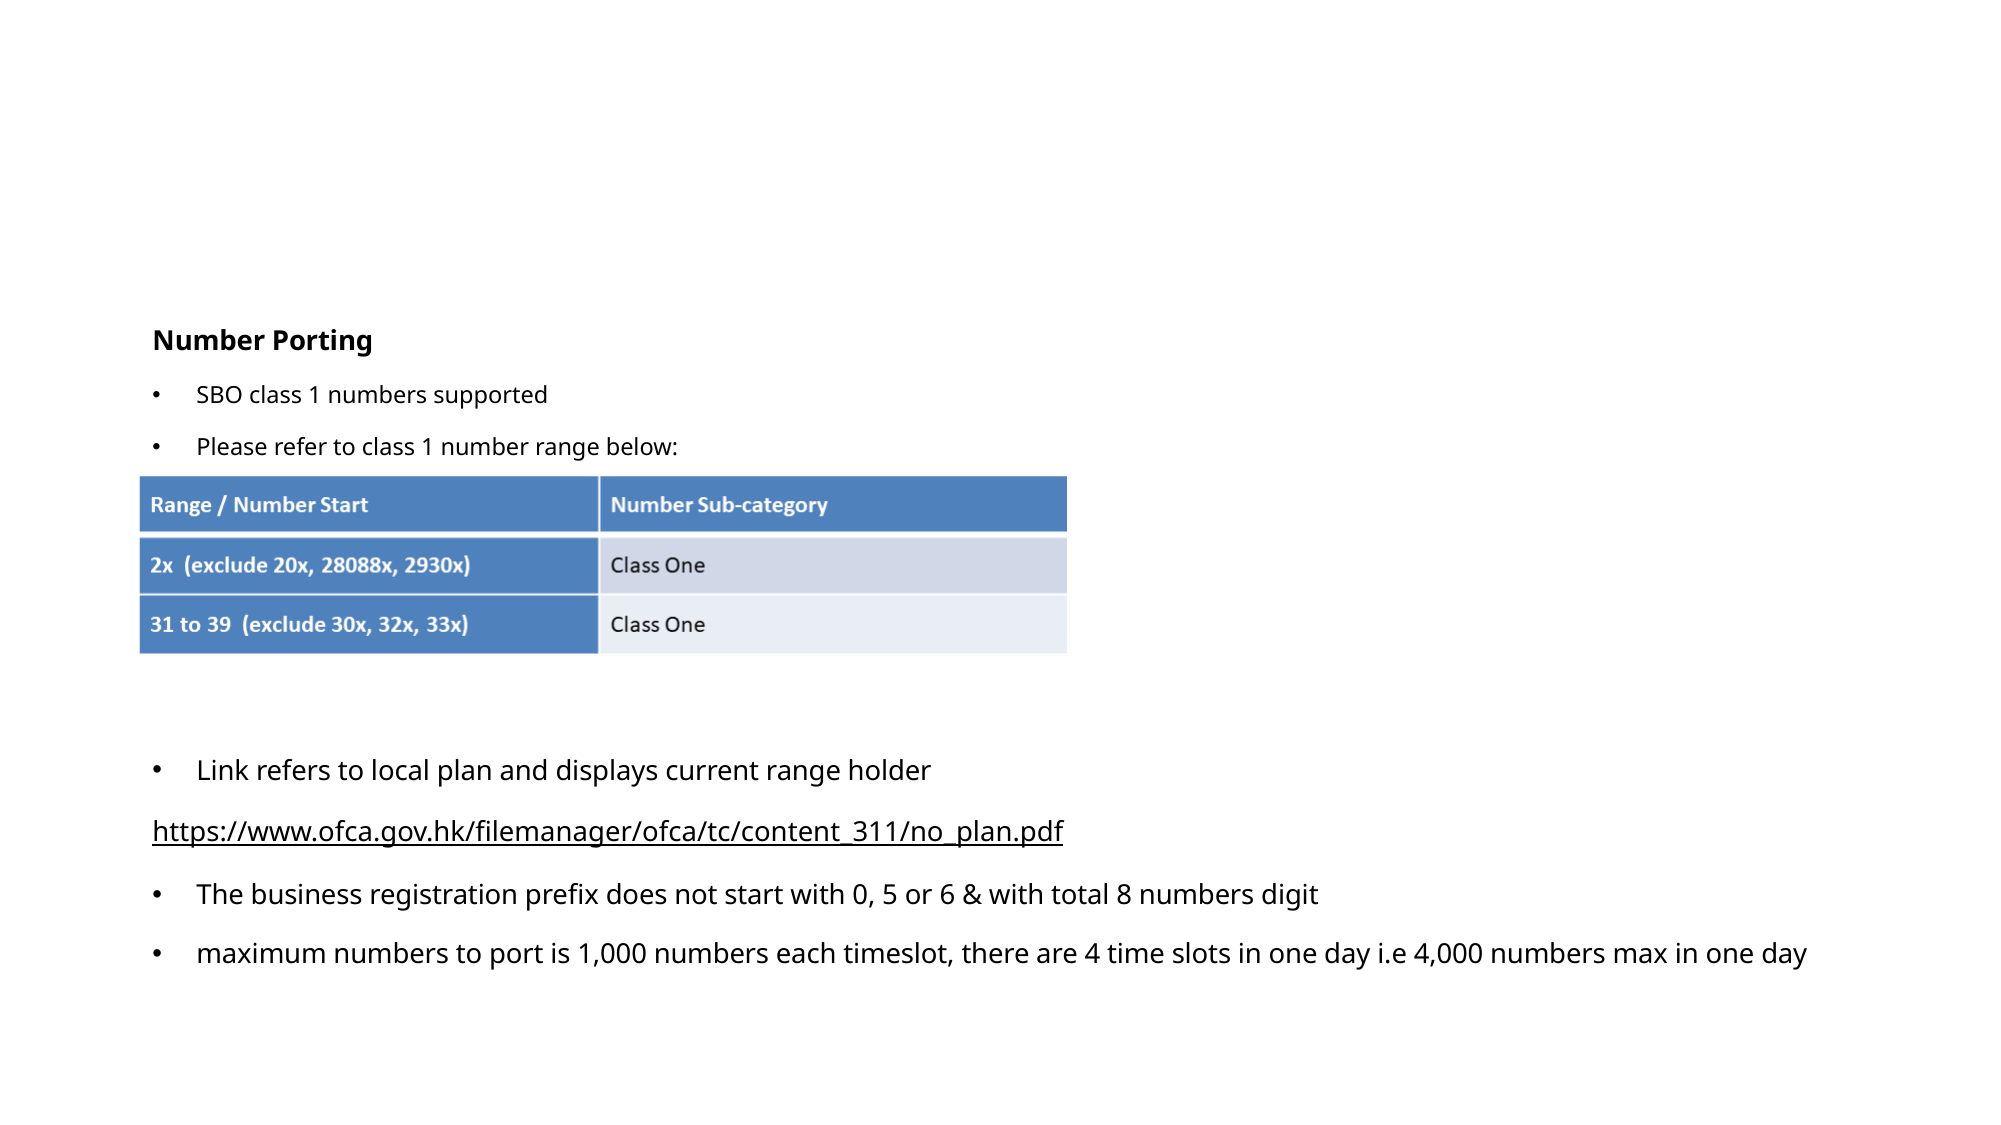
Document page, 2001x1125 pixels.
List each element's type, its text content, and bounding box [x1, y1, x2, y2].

picture [137, 474, 1073, 657]
list Number Porting SBO class 1 numbers supported Please refer to class 1 number range below: Link refers to local plan and displays current range holder https://www.ofca.gov.hk/filemanager/ofca/tc/content_311/no_plan.pdf The business registration prefix does not start with 0, 5 or 6 & with total 8 numbers digit maximum numbers to port is 1,000 numbers each timeslot, there are 4 time slots in one day i.e 4,000 numbers max in one day [137, 299, 1863, 1014]
